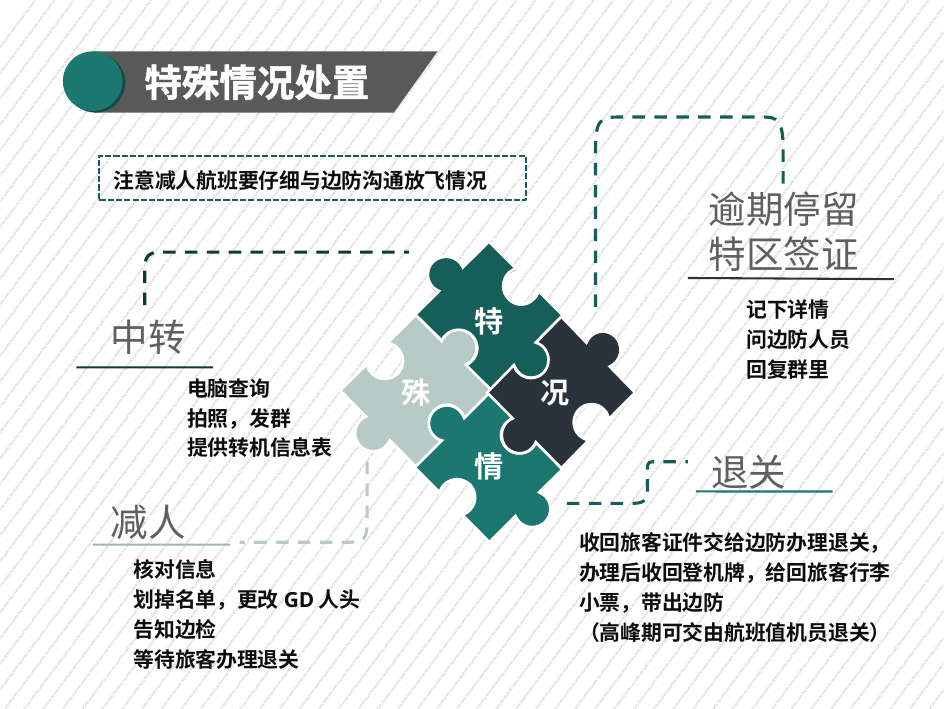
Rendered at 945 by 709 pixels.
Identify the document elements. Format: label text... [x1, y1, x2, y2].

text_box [411, 239, 567, 314]
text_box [485, 314, 637, 471]
text_box 收回旅客证件交给边防办理退关，办理后收回登机牌，给回旅客行李小票，带出边防 （高峰期可交由航班值机员退关） [564, 517, 914, 653]
picture [0, 0, 944, 709]
text_box [568, 461, 688, 504]
text_box 退关 [696, 441, 801, 517]
text_box 电脑查询 拍照，发群 提供转机信息表 [172, 362, 338, 468]
text_box 减人 [95, 491, 201, 552]
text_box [338, 312, 494, 469]
text_box 记下详情 问边防人员 回复群里 [731, 284, 866, 390]
text_box [239, 469, 368, 543]
text_box [144, 252, 410, 306]
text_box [62, 51, 438, 113]
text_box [411, 469, 568, 544]
text_box 逾期停留 特区签证 [635, 178, 933, 284]
text_box 核对信息 划掉名单，更改GD人头 告知边检 等待旅客办理退关 [118, 544, 401, 680]
text_box 中转 [95, 306, 201, 367]
text_box [595, 117, 784, 307]
text_box 注意减人航班要仔细与边防沟通放飞情况 [98, 155, 526, 201]
